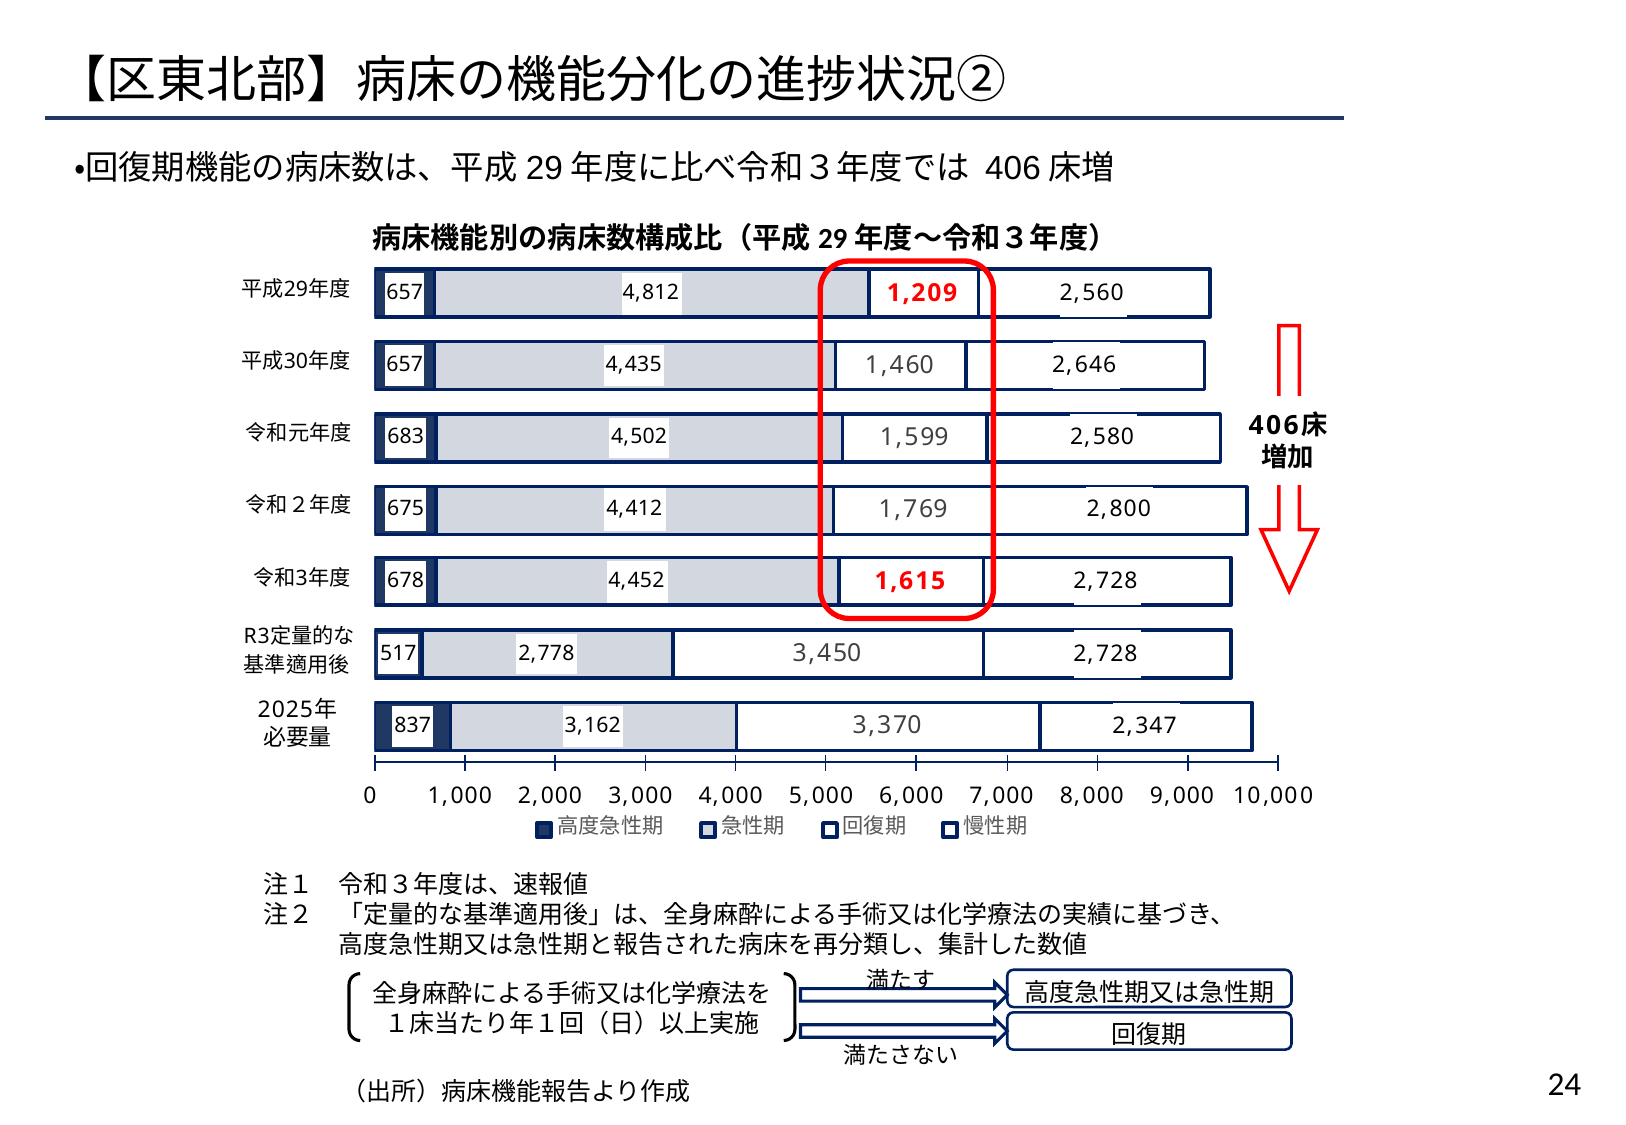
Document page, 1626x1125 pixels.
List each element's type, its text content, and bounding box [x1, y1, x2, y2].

title 【区東北部】病床の機能分化の進捗状況② [44, 32, 1344, 117]
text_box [800, 1018, 1008, 1075]
text_box 高度急性期又は急性期 [1008, 968, 1293, 1009]
text_box （出所）病床機能報告より作成 [326, 1068, 843, 1113]
slide_number 23 [1230, 1051, 1597, 1112]
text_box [800, 959, 1008, 1008]
text_box 病床機能別の病床数構成比（平成29年度～令和３年度） [357, 212, 1150, 245]
text_box ・回復期機能の病床数は、平成29年度に比べ令和３年度では 406床増 [74, 124, 1625, 193]
text_box 全身麻酔による手術又は化学療法を １床当たり年１回（日）以上実施 [348, 973, 796, 1042]
text_box 回復期 [1006, 1011, 1293, 1051]
text_box 注１ 令和３年度は、速報値 注２ 「定量的な基準適用後」は、全身麻酔による手術又は化学療法の実績に基づき、 高度急性期又は急性期と報告された病床を再分類し、集計した数値 [248, 878, 1342, 966]
picture [197, 245, 1344, 878]
